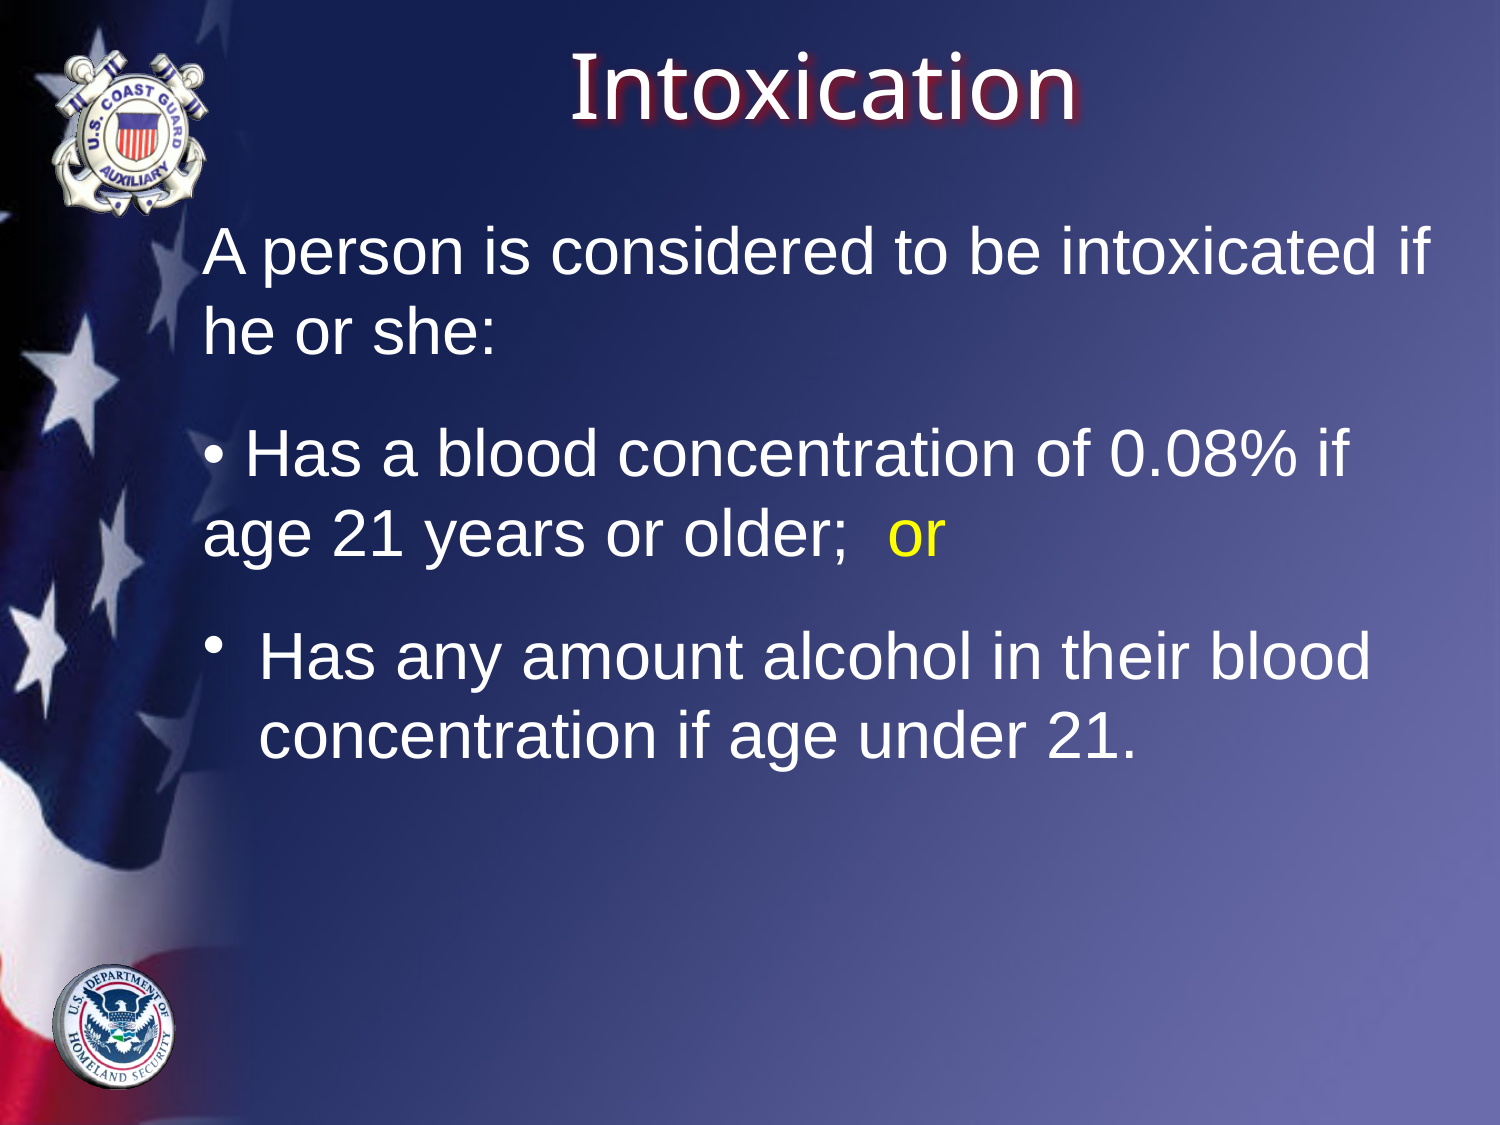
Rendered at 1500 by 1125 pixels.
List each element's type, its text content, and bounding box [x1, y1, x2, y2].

picture [0, 0, 1500, 1125]
title Intoxication [187, 3, 1463, 163]
list A person is considered to be intoxicated if he or she: • Has a blood concentration of 0.08% if age 21 years or older; or Has any amount alcohol in their blood concentration if age under 21. [187, 200, 1463, 1063]
